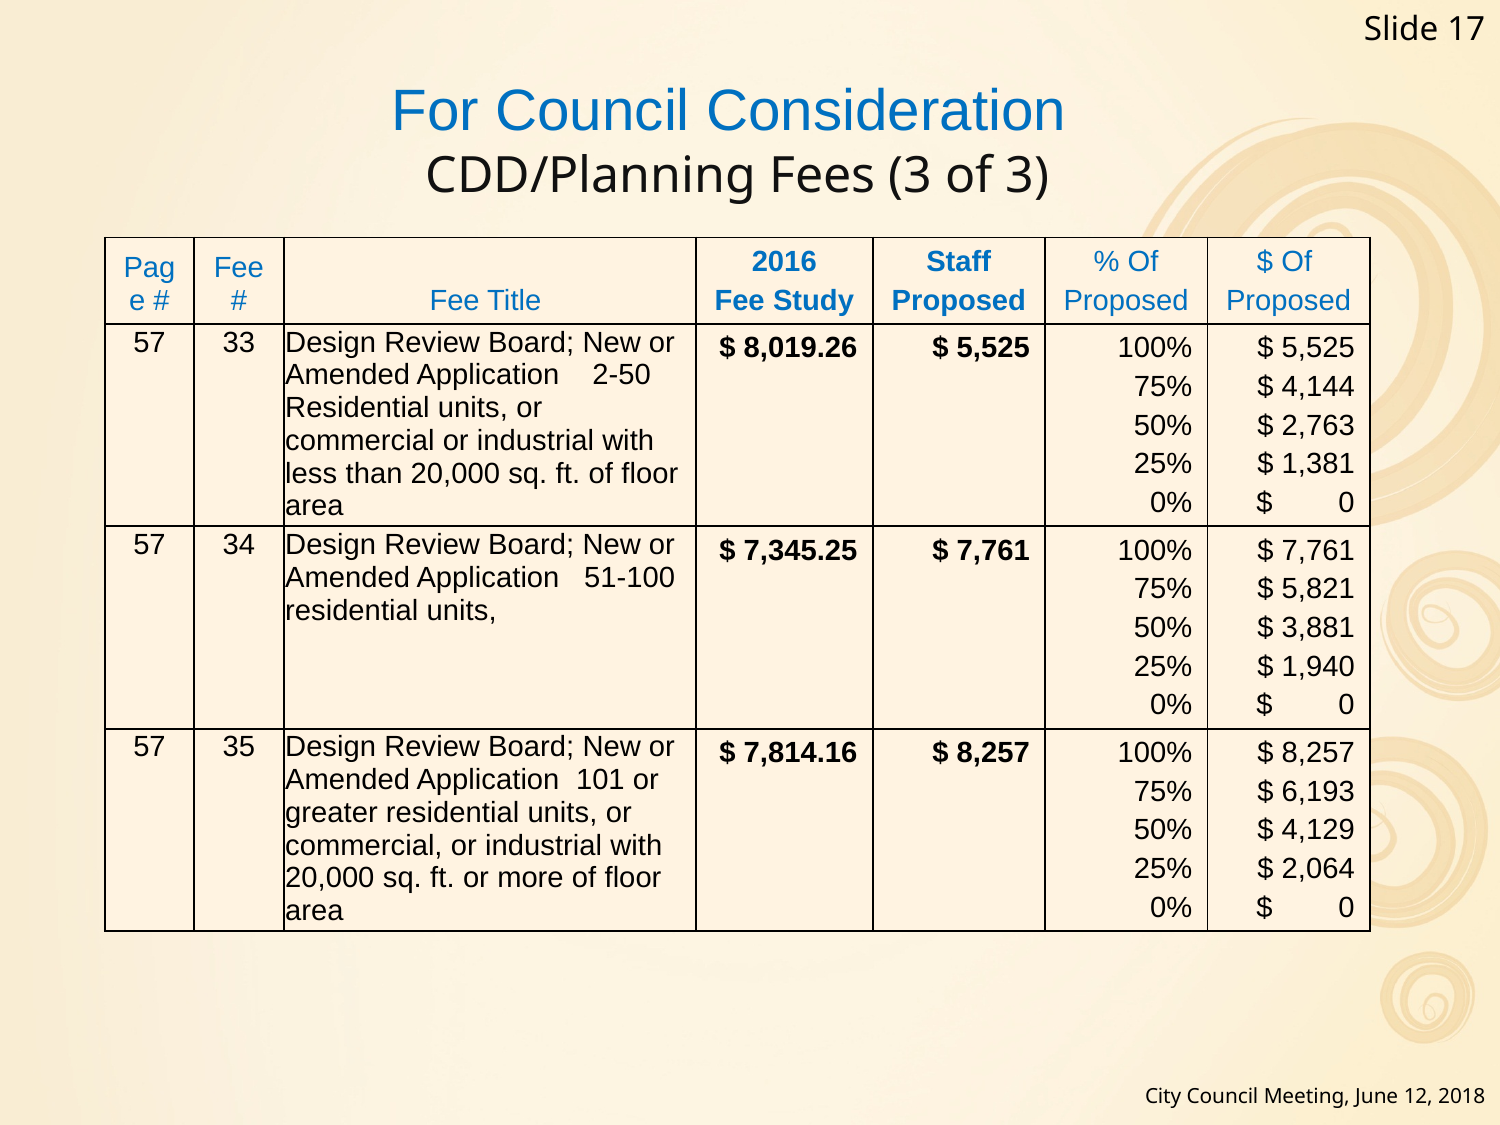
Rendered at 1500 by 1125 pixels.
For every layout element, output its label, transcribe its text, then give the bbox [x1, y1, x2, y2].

table_cell 57 [106, 730, 193, 930]
table_cell $ 7,761 [874, 527, 1044, 728]
table_cell 100% 75% 50% 25% 0% [1046, 325, 1207, 525]
table_cell 100% 75% 50% 25% 0% [1046, 527, 1207, 728]
table_cell 57 [106, 325, 193, 525]
table_cell 35 [195, 730, 283, 930]
table_cell $ 8,257 $ 6,193 $ 4,129 $ 2,064 $ 0 [1208, 730, 1369, 930]
table_cell 57 [106, 527, 193, 728]
text_box For Council Consideration CDD/Planning Fees (3 of 3) [112, 62, 1363, 213]
table_header Staff Proposed [874, 238, 1044, 323]
text_box Slide 17 [1149, 0, 1500, 75]
table_cell $ 8,019.26 [697, 325, 872, 525]
table_header Fee Title [285, 238, 695, 323]
picture [0, 0, 1500, 1125]
table_cell 100% 75% 50% 25% 0% [1046, 730, 1207, 930]
table_cell 34 [195, 527, 283, 728]
table_cell Design Review Board; New or Amended Application 2-50 Residential units, or commercial or industrial with less than 20,000 sq. ft. of floor area [285, 325, 695, 525]
table_cell 33 [195, 325, 283, 525]
table_cell $ 5,525 [874, 325, 1044, 525]
table_header Page # [106, 238, 193, 323]
table_header Fee # [195, 238, 283, 323]
table_header 2016 Fee Study [697, 238, 872, 323]
table_header % Of Proposed [1046, 238, 1207, 323]
table_cell $ 7,814.16 [697, 730, 872, 930]
table_cell $ 5,525 $ 4,144 $ 2,763 $ 1,381 $ 0 [1208, 325, 1369, 525]
table_cell Design Review Board; New or Amended Application 101 or greater residential units, or commercial, or industrial with 20,000 sq. ft. or more of floor area [285, 730, 695, 930]
table_cell $ 7,761 $ 5,821 $ 3,881 $ 1,940 $ 0 [1208, 527, 1369, 728]
table_cell Design Review Board; New or Amended Application 51-100 residential units, [285, 527, 695, 728]
footer City Council Meeting, June 12, 2018 [1025, 1050, 1500, 1125]
table_cell $ 7,345.25 [697, 527, 872, 728]
table_header $ Of Proposed [1208, 238, 1369, 323]
table_cell $ 8,257 [874, 730, 1044, 930]
